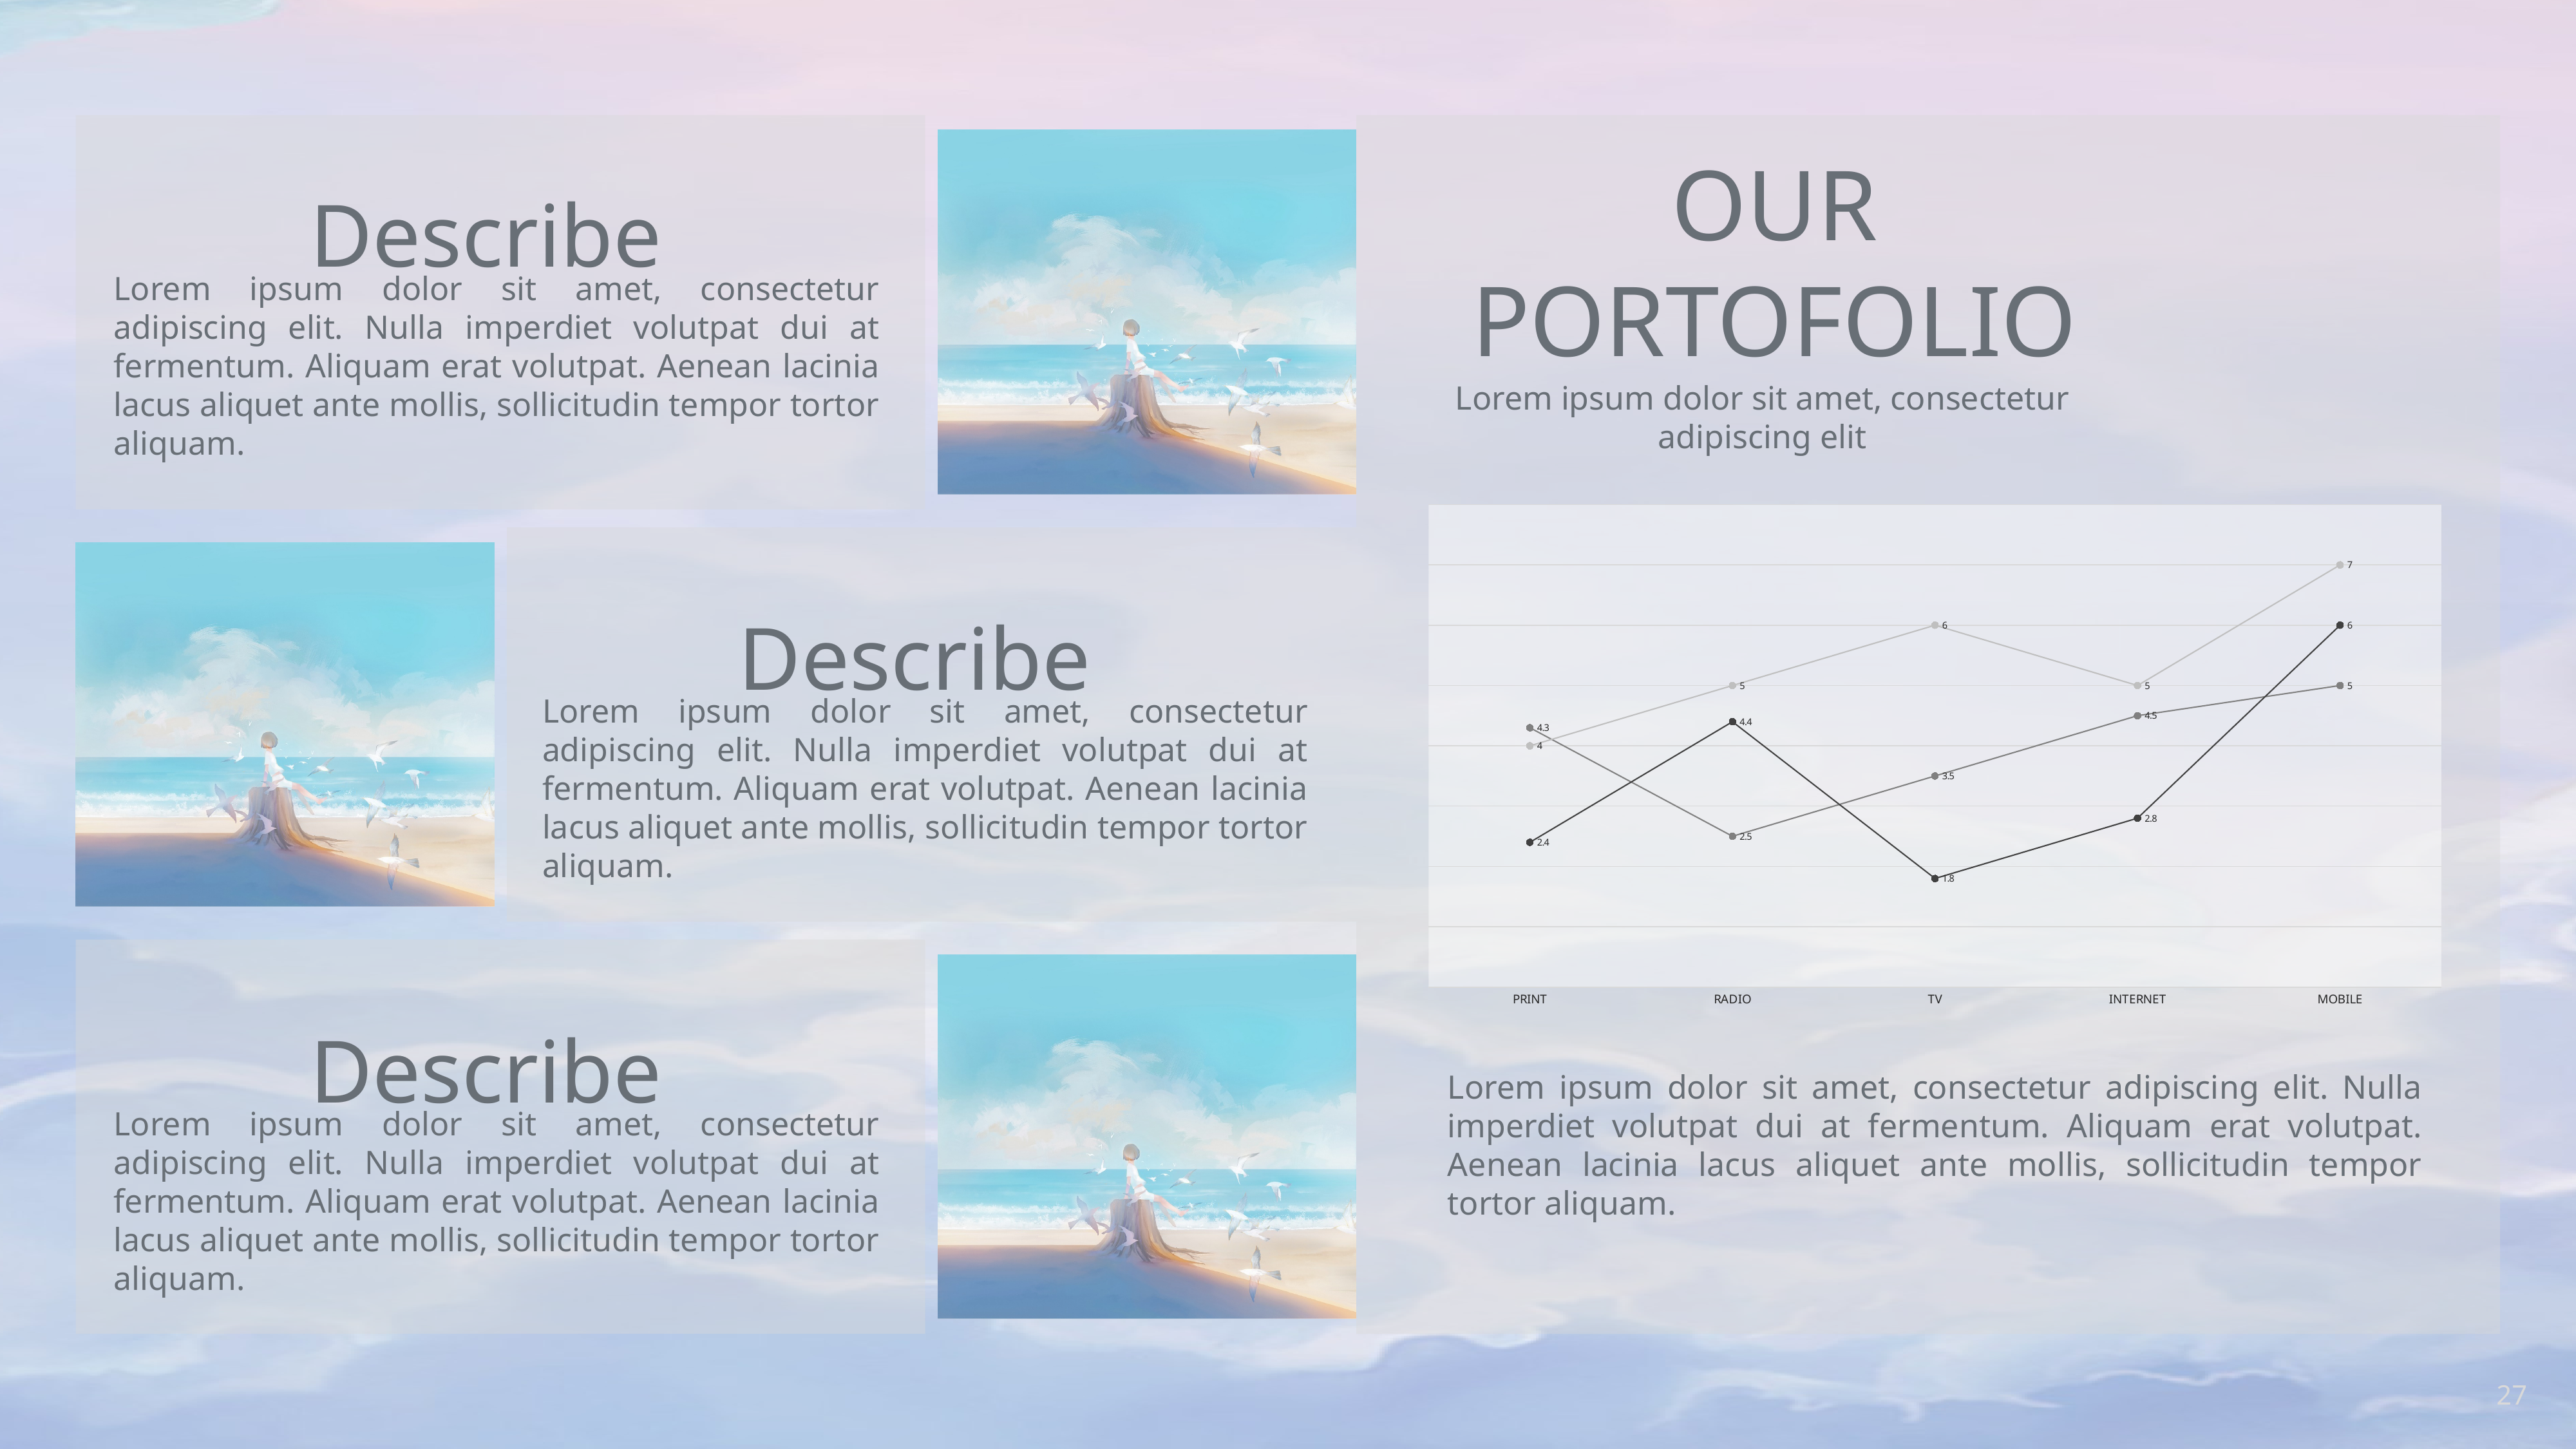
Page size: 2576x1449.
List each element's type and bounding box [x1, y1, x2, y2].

chart [1407, 494, 2463, 1019]
text_box [532, 587, 1318, 853]
text_box [104, 164, 889, 430]
text_box [104, 999, 889, 1265]
picture [0, 0, 2576, 1449]
